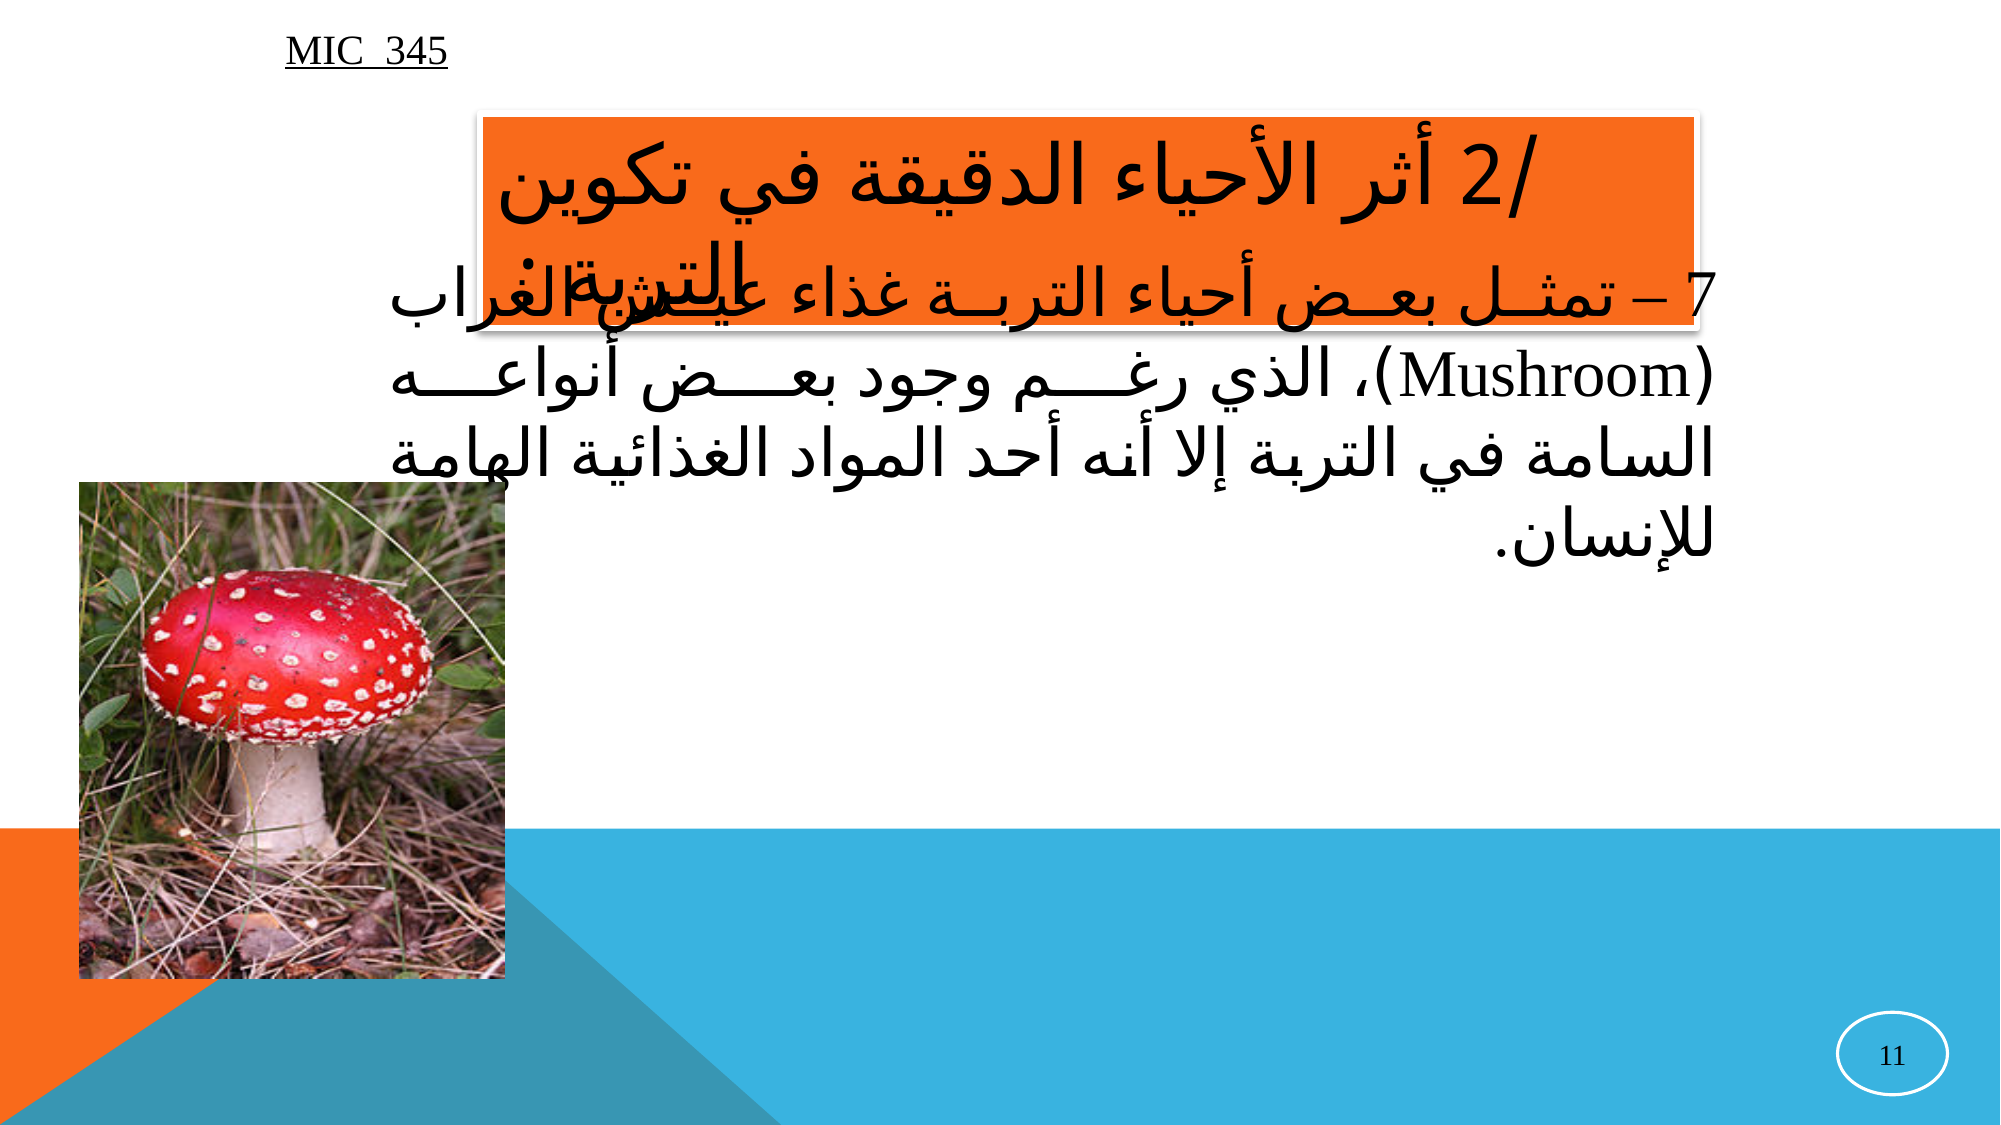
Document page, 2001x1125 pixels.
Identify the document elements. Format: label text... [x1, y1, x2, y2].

text_box /2 أثر الأحياء الدقيقة في تكوين التربة : [477, 110, 1700, 242]
slide_number 11 [1835, 1010, 1950, 1097]
text_box MIC 345 [270, 0, 1721, 121]
text_box 7 – تمثل بعض أحياء التربة غذاء عيش الغراب (Mushroom)، الذي رغم وجود بعض أنواعه السامة في التربة إلا أنه أحد المواد الغذائية الهامة للإنسان. [373, 242, 1733, 578]
picture [79, 481, 505, 979]
